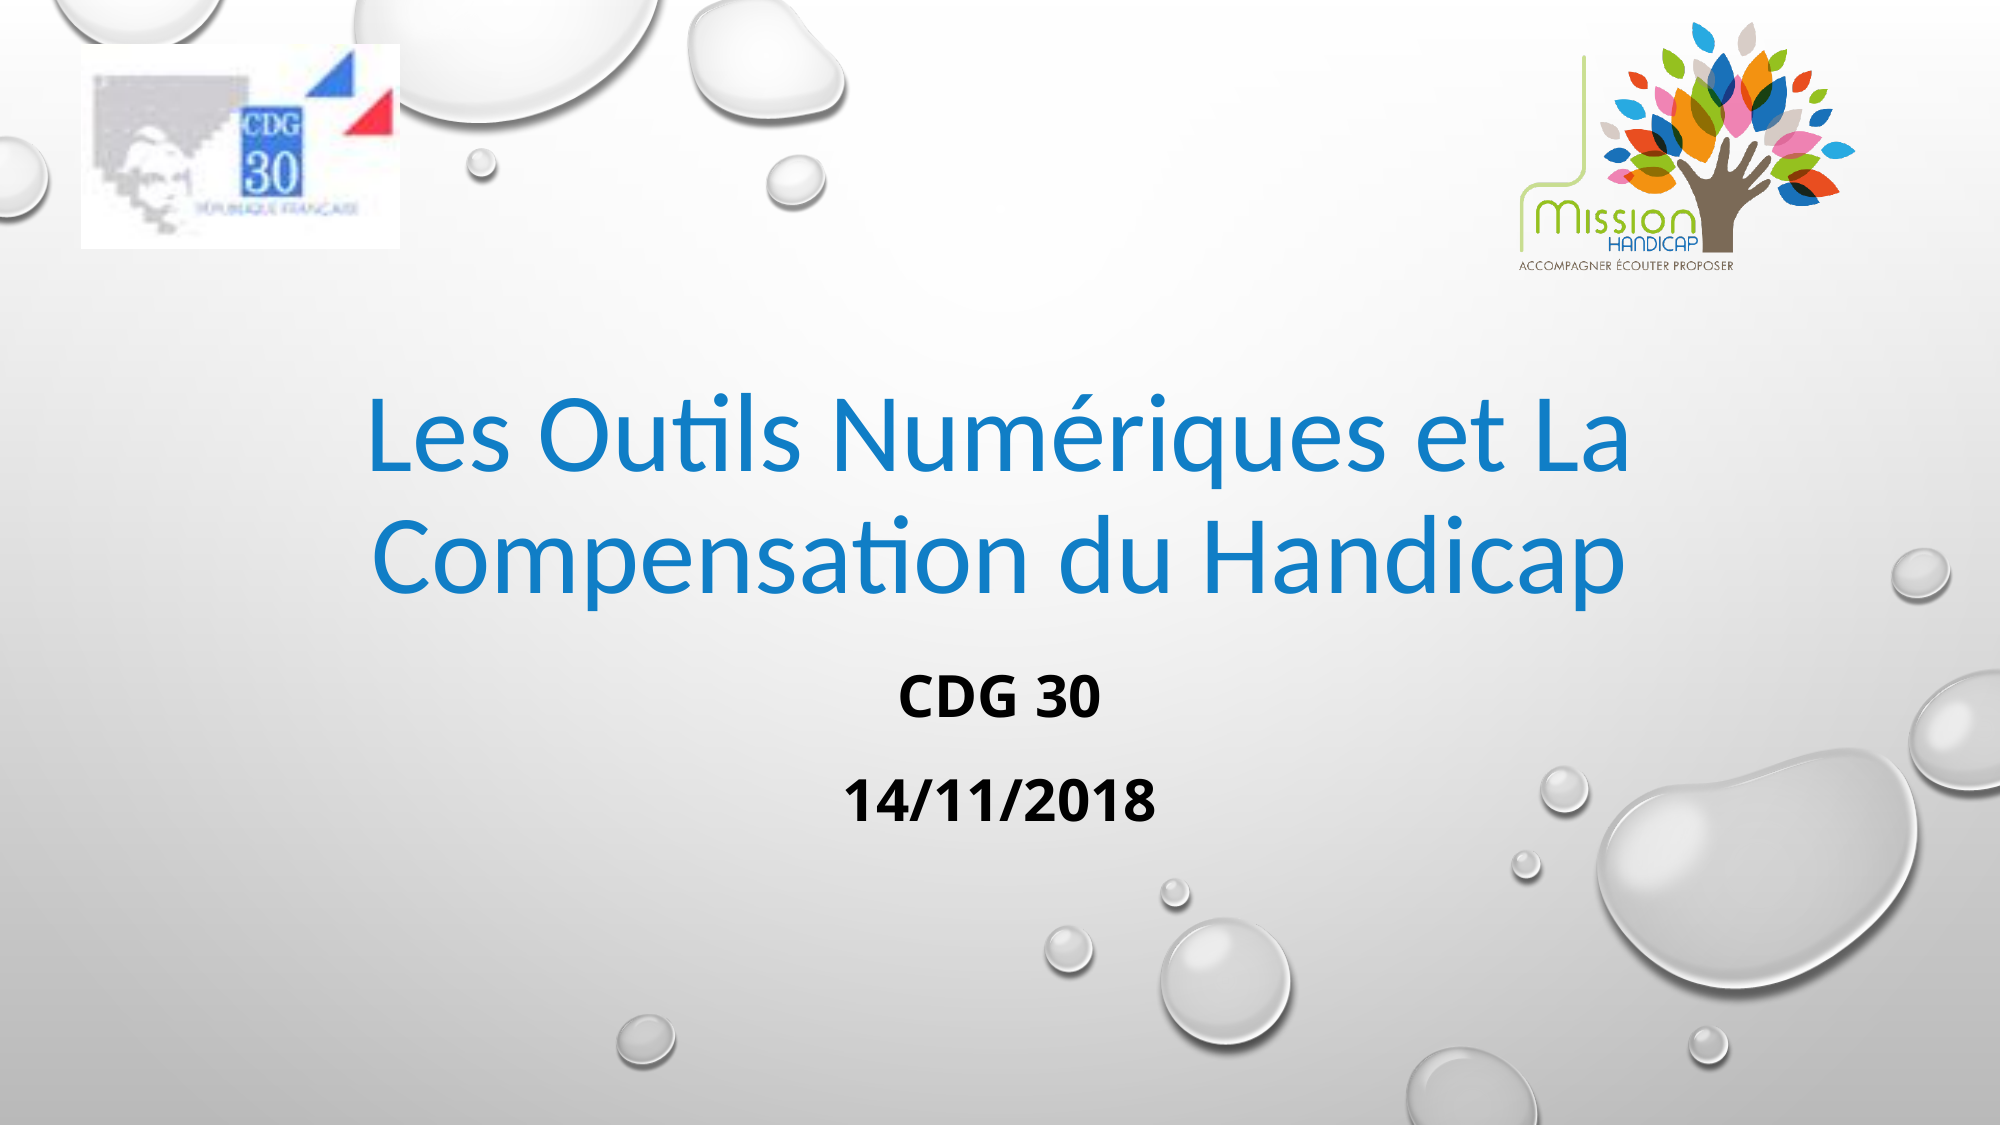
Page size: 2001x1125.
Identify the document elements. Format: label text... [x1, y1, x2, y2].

picture [0, 0, 2000, 1125]
title Les Outils Numériques et La Compensation du Handicap [287, 213, 1713, 625]
subtitle CDG 30 14/11/2018 [287, 637, 1713, 863]
